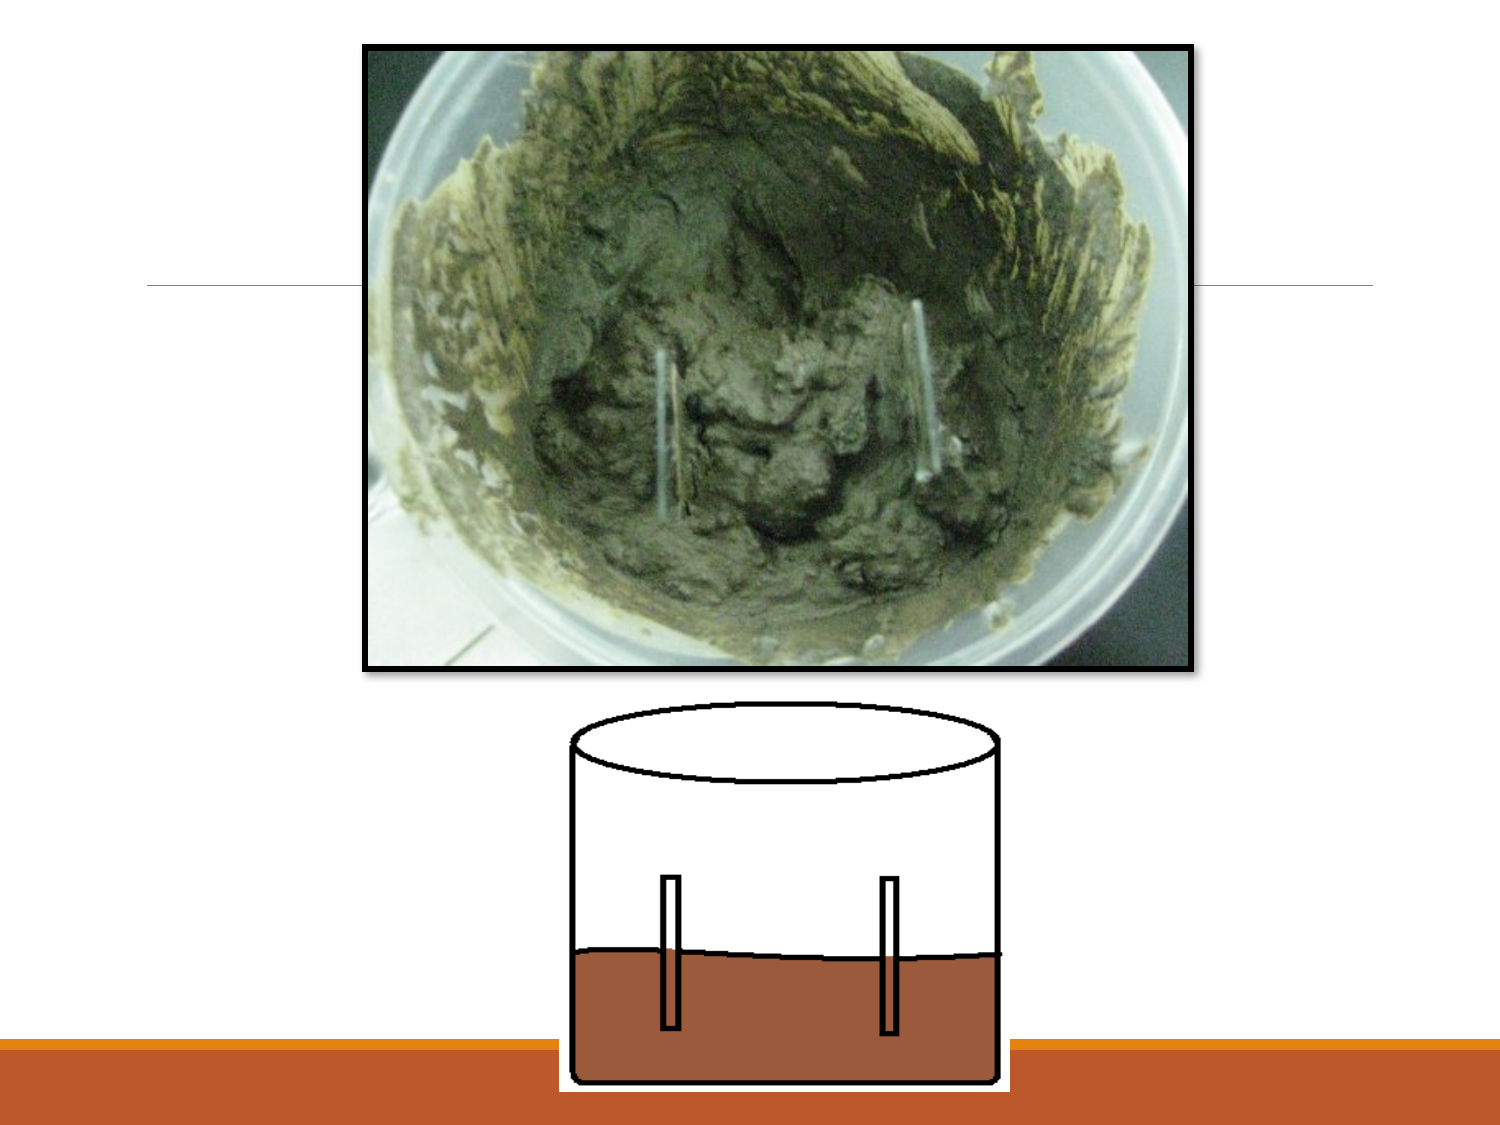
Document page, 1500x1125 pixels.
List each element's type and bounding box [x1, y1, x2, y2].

picture [367, 50, 1189, 667]
picture [559, 690, 1011, 1092]
